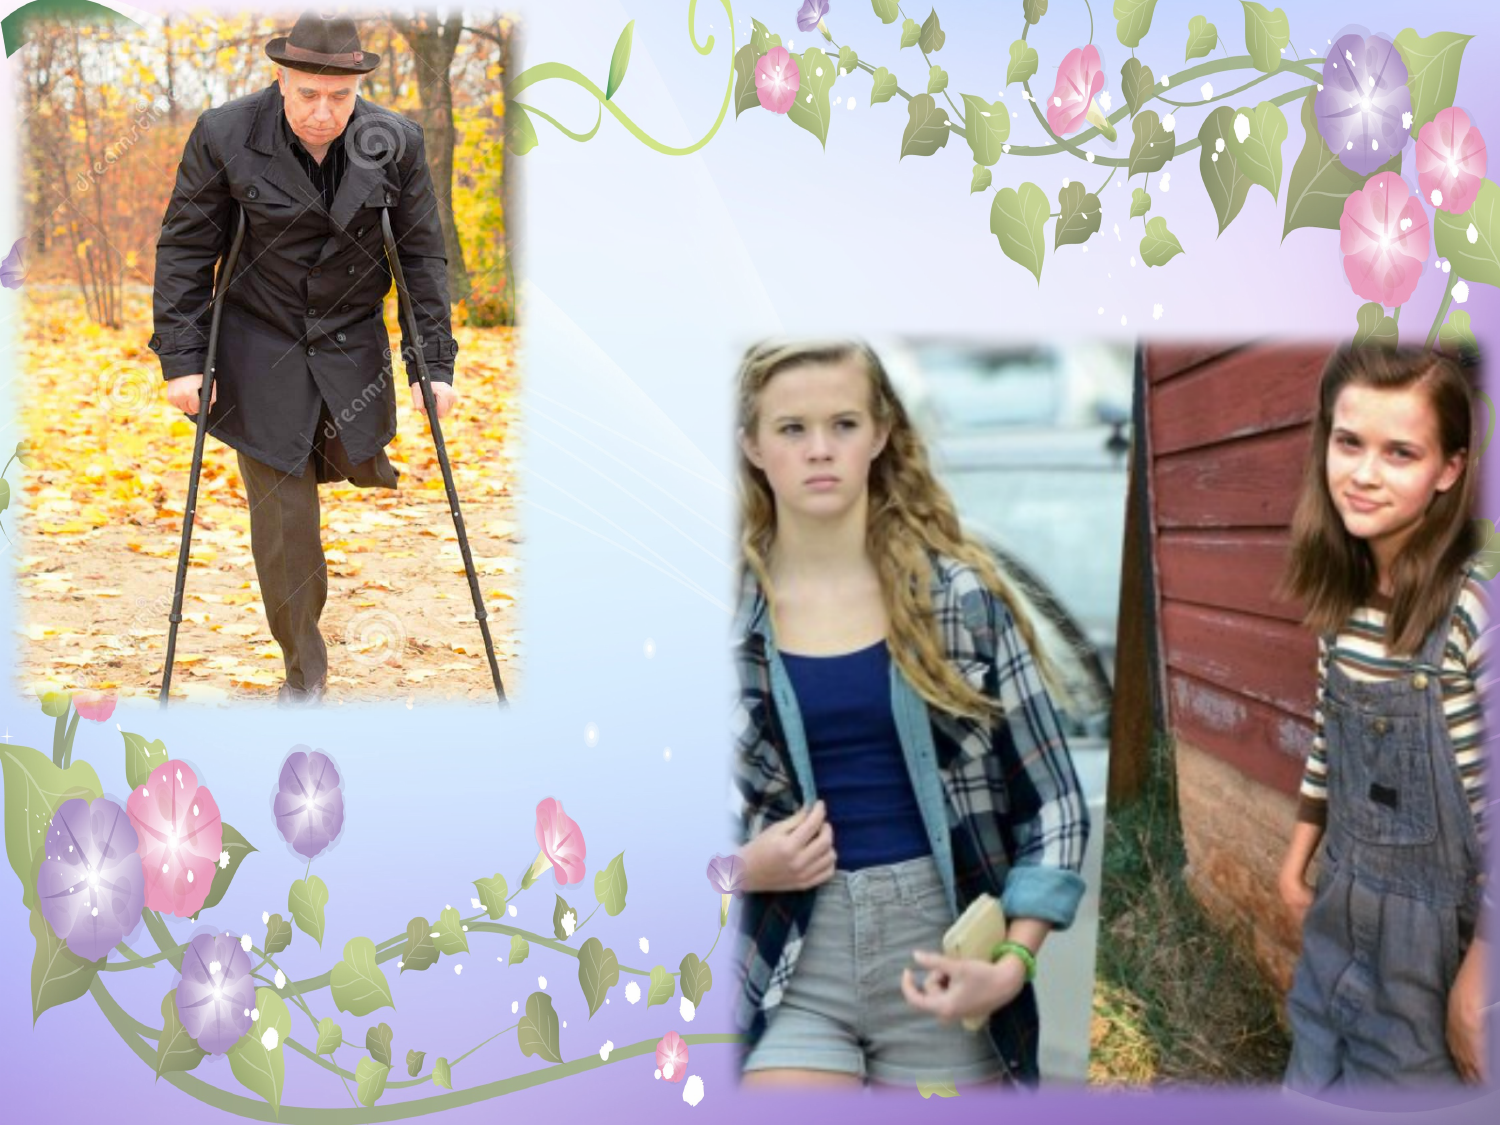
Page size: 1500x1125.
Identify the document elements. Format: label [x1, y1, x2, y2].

list [3, 0, 534, 717]
list [723, 325, 1500, 1103]
